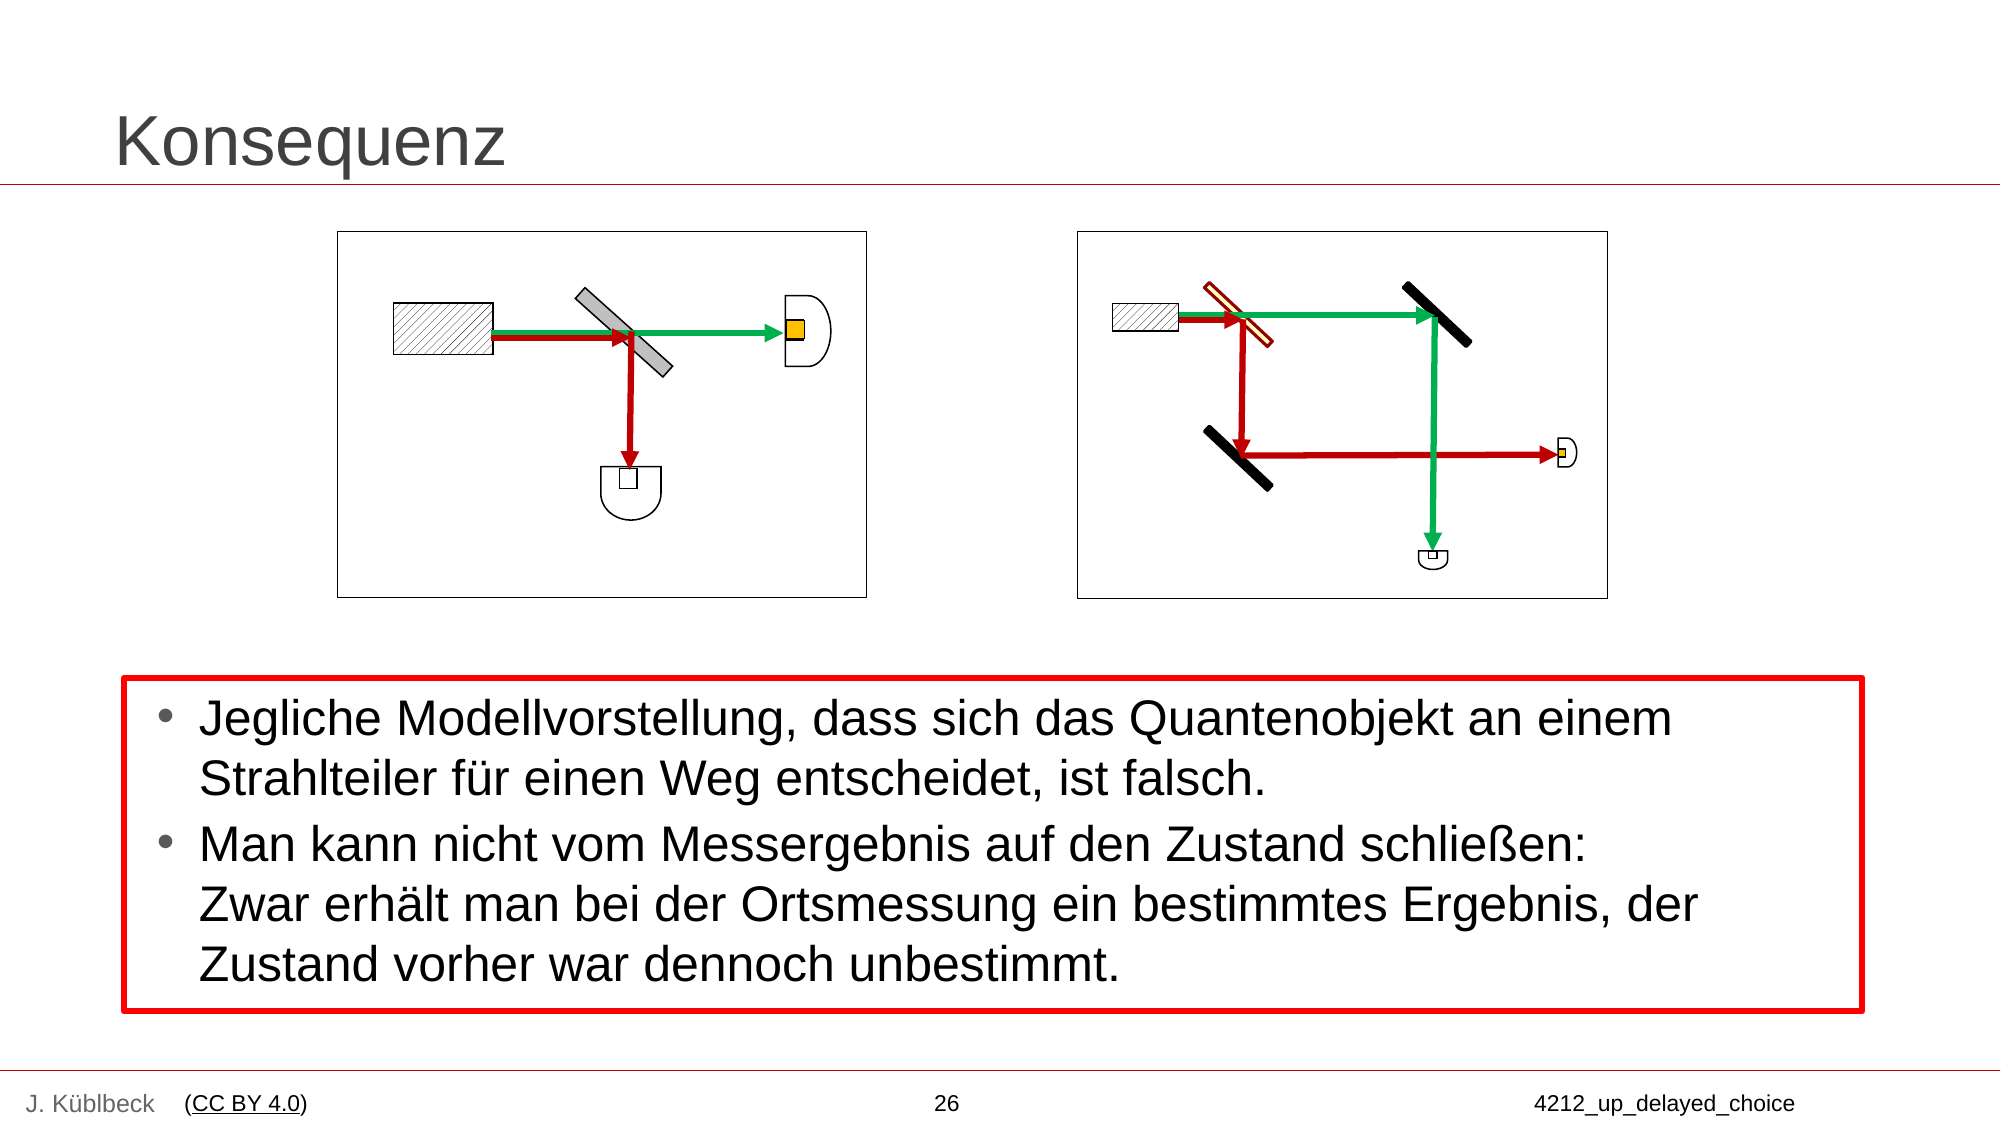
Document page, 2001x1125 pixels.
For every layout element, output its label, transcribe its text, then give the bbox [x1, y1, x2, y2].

title Konsequenz [99, 90, 1900, 185]
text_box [1076, 231, 1608, 599]
list Jegliche Modellvorstellung, dass sich das Quantenobjekt an einem Strahlteiler für einen Weg entscheidet, ist falsch. Man kann nicht vom Messergebnis auf den Zustand schließen: Zwar erhält man bei der Ortsmessung ein bestimmtes Ergebnis, der Zustand vorher war dennoch unbestimmt. [124, 677, 1863, 1012]
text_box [337, 231, 911, 599]
